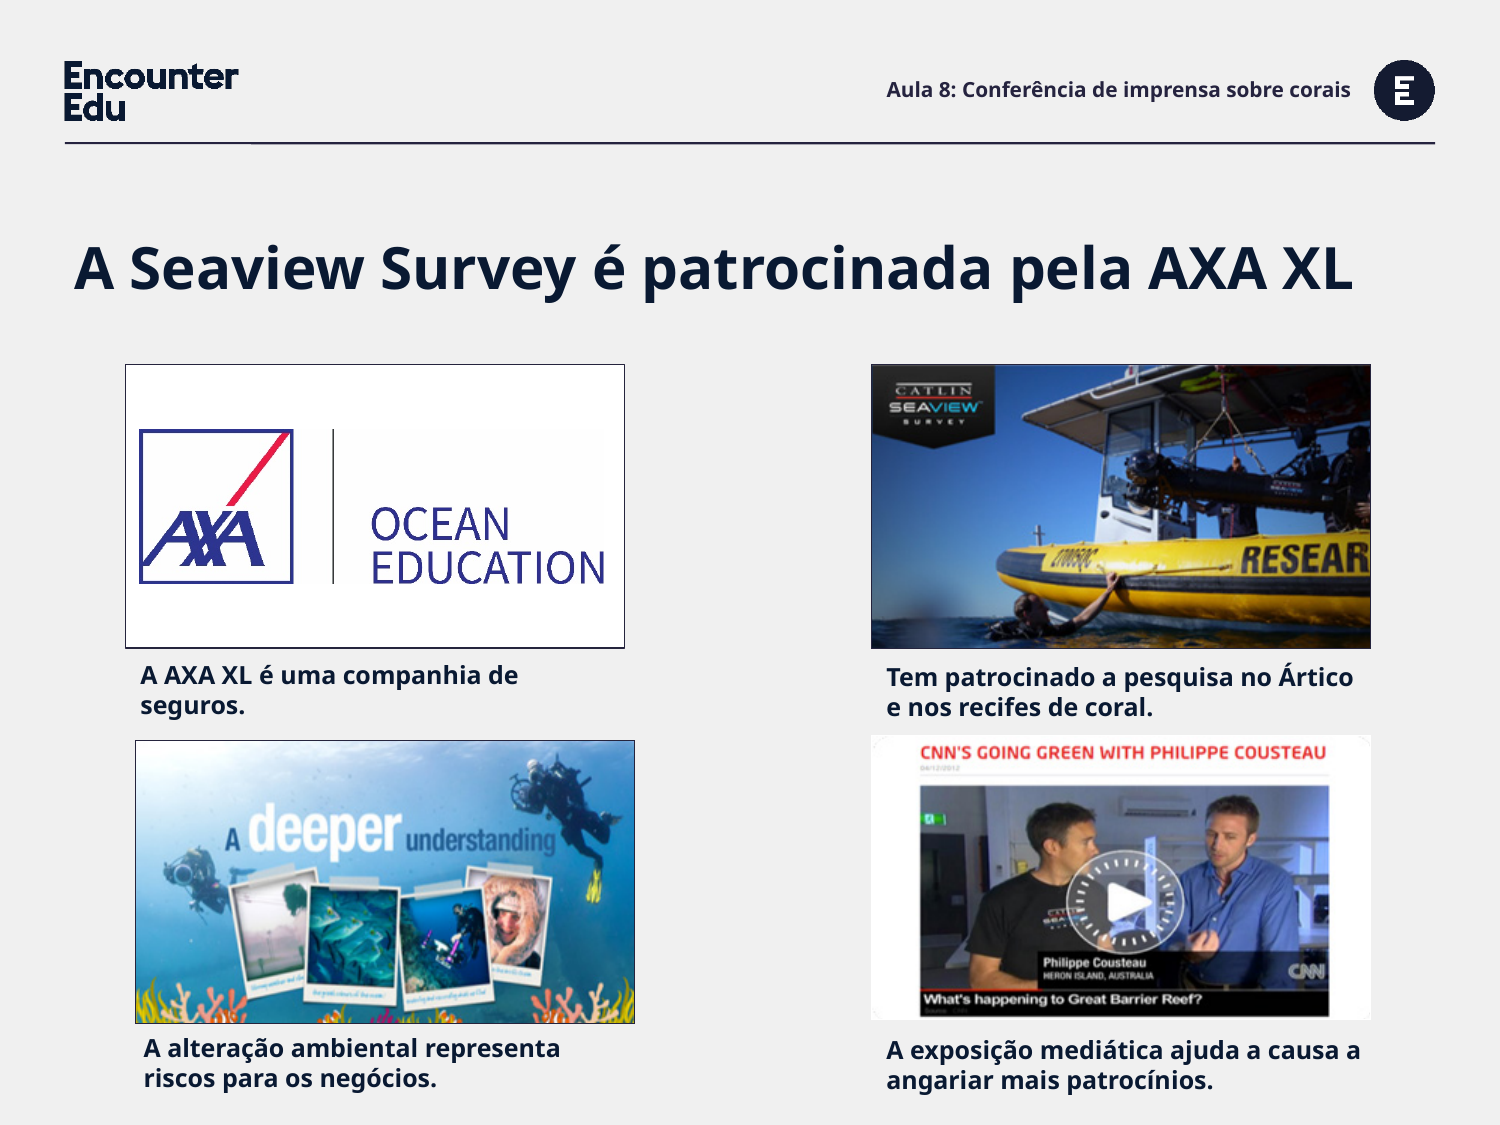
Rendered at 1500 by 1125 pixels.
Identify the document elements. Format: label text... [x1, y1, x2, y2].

text_box A alteração ambiental representa riscos para os negócios. [128, 1025, 631, 1125]
picture [630, 936, 635, 947]
text_box Tem patrocinado a pesquisa no Ártico e nos recifes de coral. [871, 654, 1378, 842]
picture [871, 735, 1371, 1020]
text_box A exposição mediática ajuda a causa a angariar mais patrocínios. [871, 1027, 1378, 1125]
text_box [123, 362, 627, 650]
picture [139, 429, 605, 584]
title Aula 8: Conferência de imprensa sobre corais [749, 67, 1359, 114]
text_box A Seaview Survey é patrocinada pela AXA XL [59, 223, 1500, 411]
text_box A AXA XL é uma companhia de seguros. [125, 651, 618, 840]
picture [60, 59, 243, 122]
picture [871, 364, 1371, 649]
picture [1372, 58, 1436, 122]
picture [135, 739, 635, 1024]
